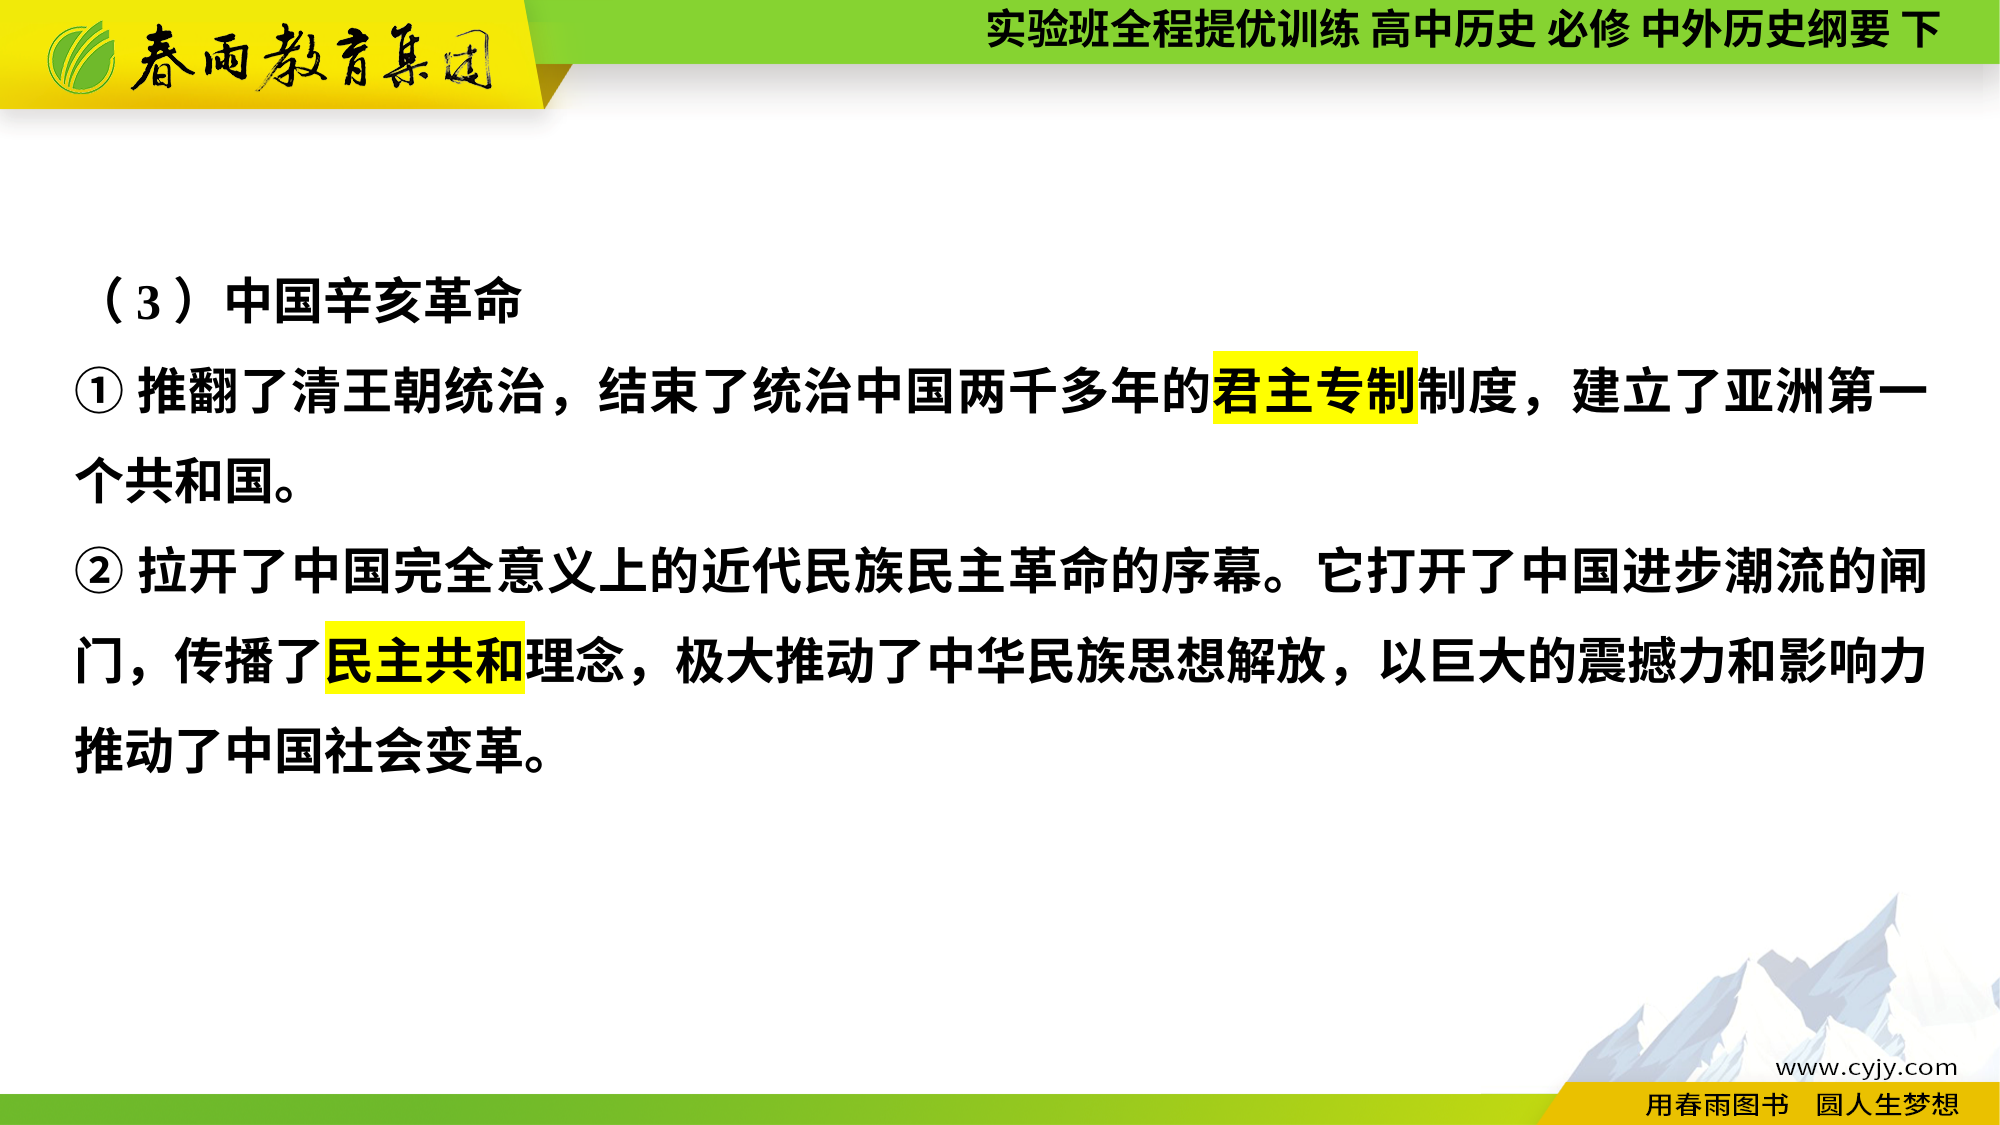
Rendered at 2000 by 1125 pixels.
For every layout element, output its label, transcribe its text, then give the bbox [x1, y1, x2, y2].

picture [0, 0, 2000, 1125]
list （3）中国辛亥革命 ①推翻了清王朝统治，结束了统治中国两千多年的君主专制制度，建立了亚洲第一个共和国。 ②拉开了中国完全意义上的近代民族民主革命的序幕。它打开了中国进步潮流的闸门，传播了民主共和理念，极大推动了中华民族思想解放，以巨大的震撼力和影响力推动了中国社会变革。 [59, 231, 1944, 781]
